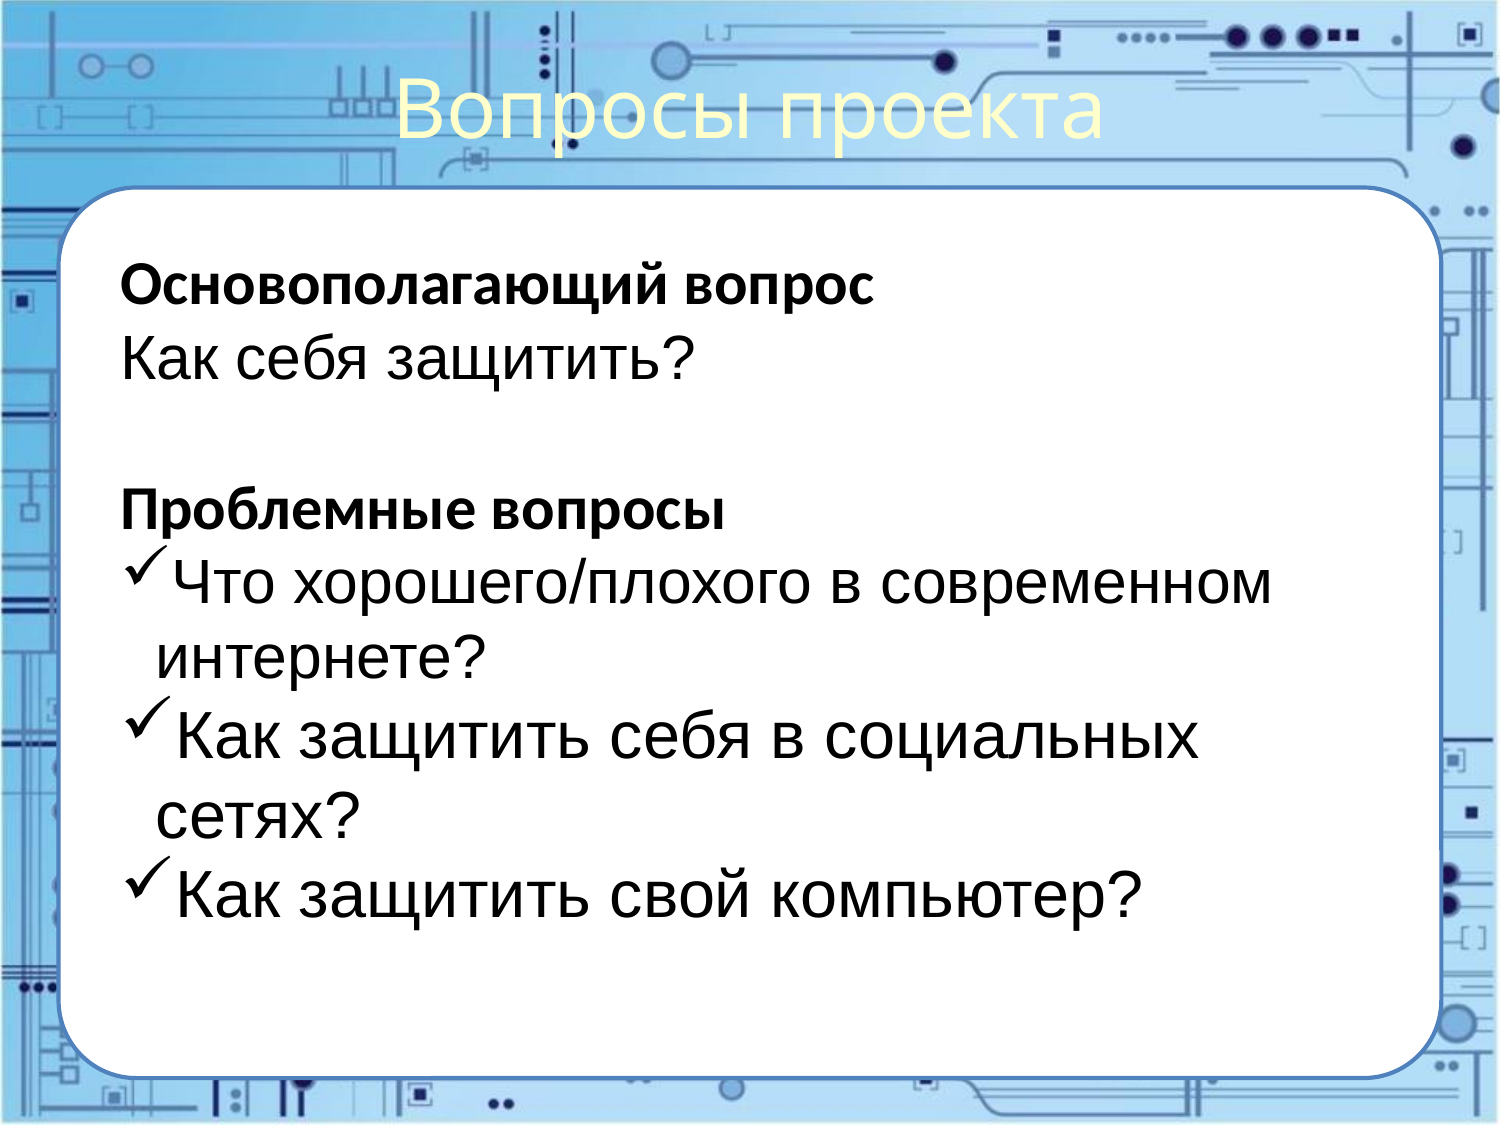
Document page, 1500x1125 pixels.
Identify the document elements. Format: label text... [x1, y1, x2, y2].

picture [0, 0, 1500, 1125]
text_box Основополагающий вопрос Как себя защитить? Проблемные вопросы Что хорошего/плохого в современном интернете? Как защитить себя в социальных сетях? Как защитить свой компьютер? [105, 234, 1407, 1014]
title Вопросы проекта [74, 11, 1426, 200]
text_box [56, 185, 1444, 1081]
